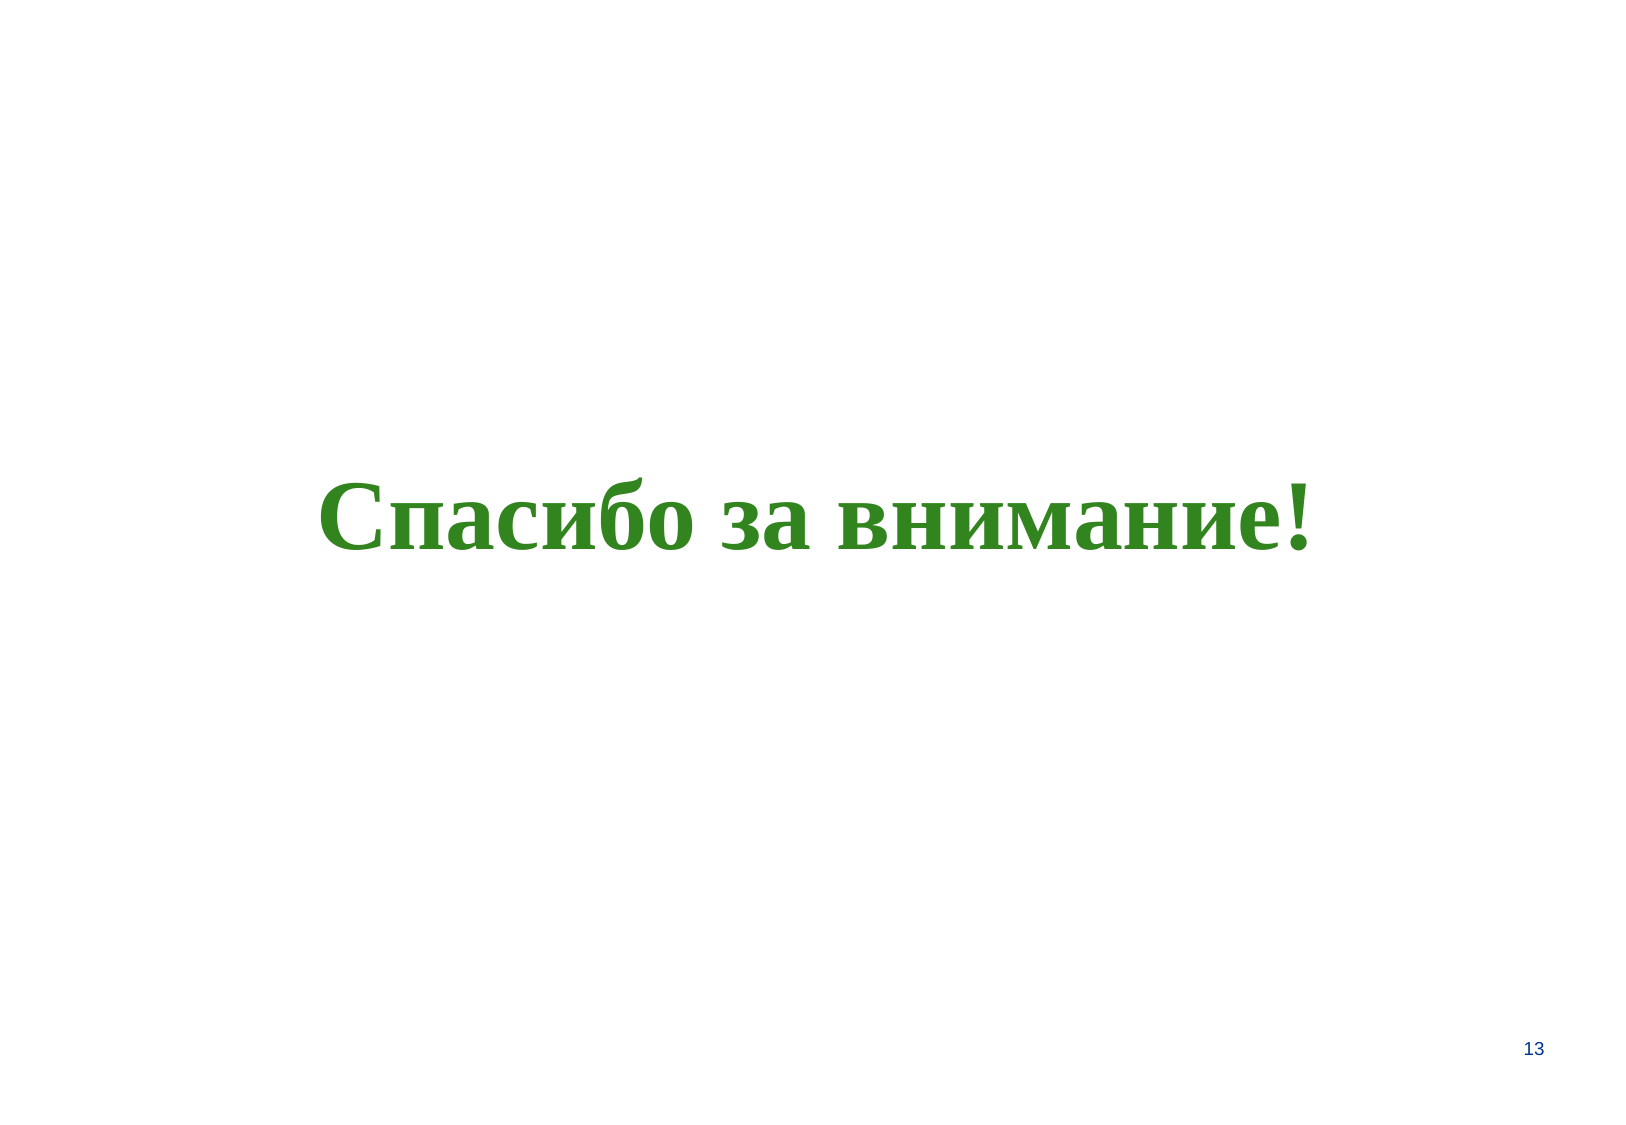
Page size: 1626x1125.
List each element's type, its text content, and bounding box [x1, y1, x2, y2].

text_box Спасибо за внимание! [314, 456, 1459, 615]
